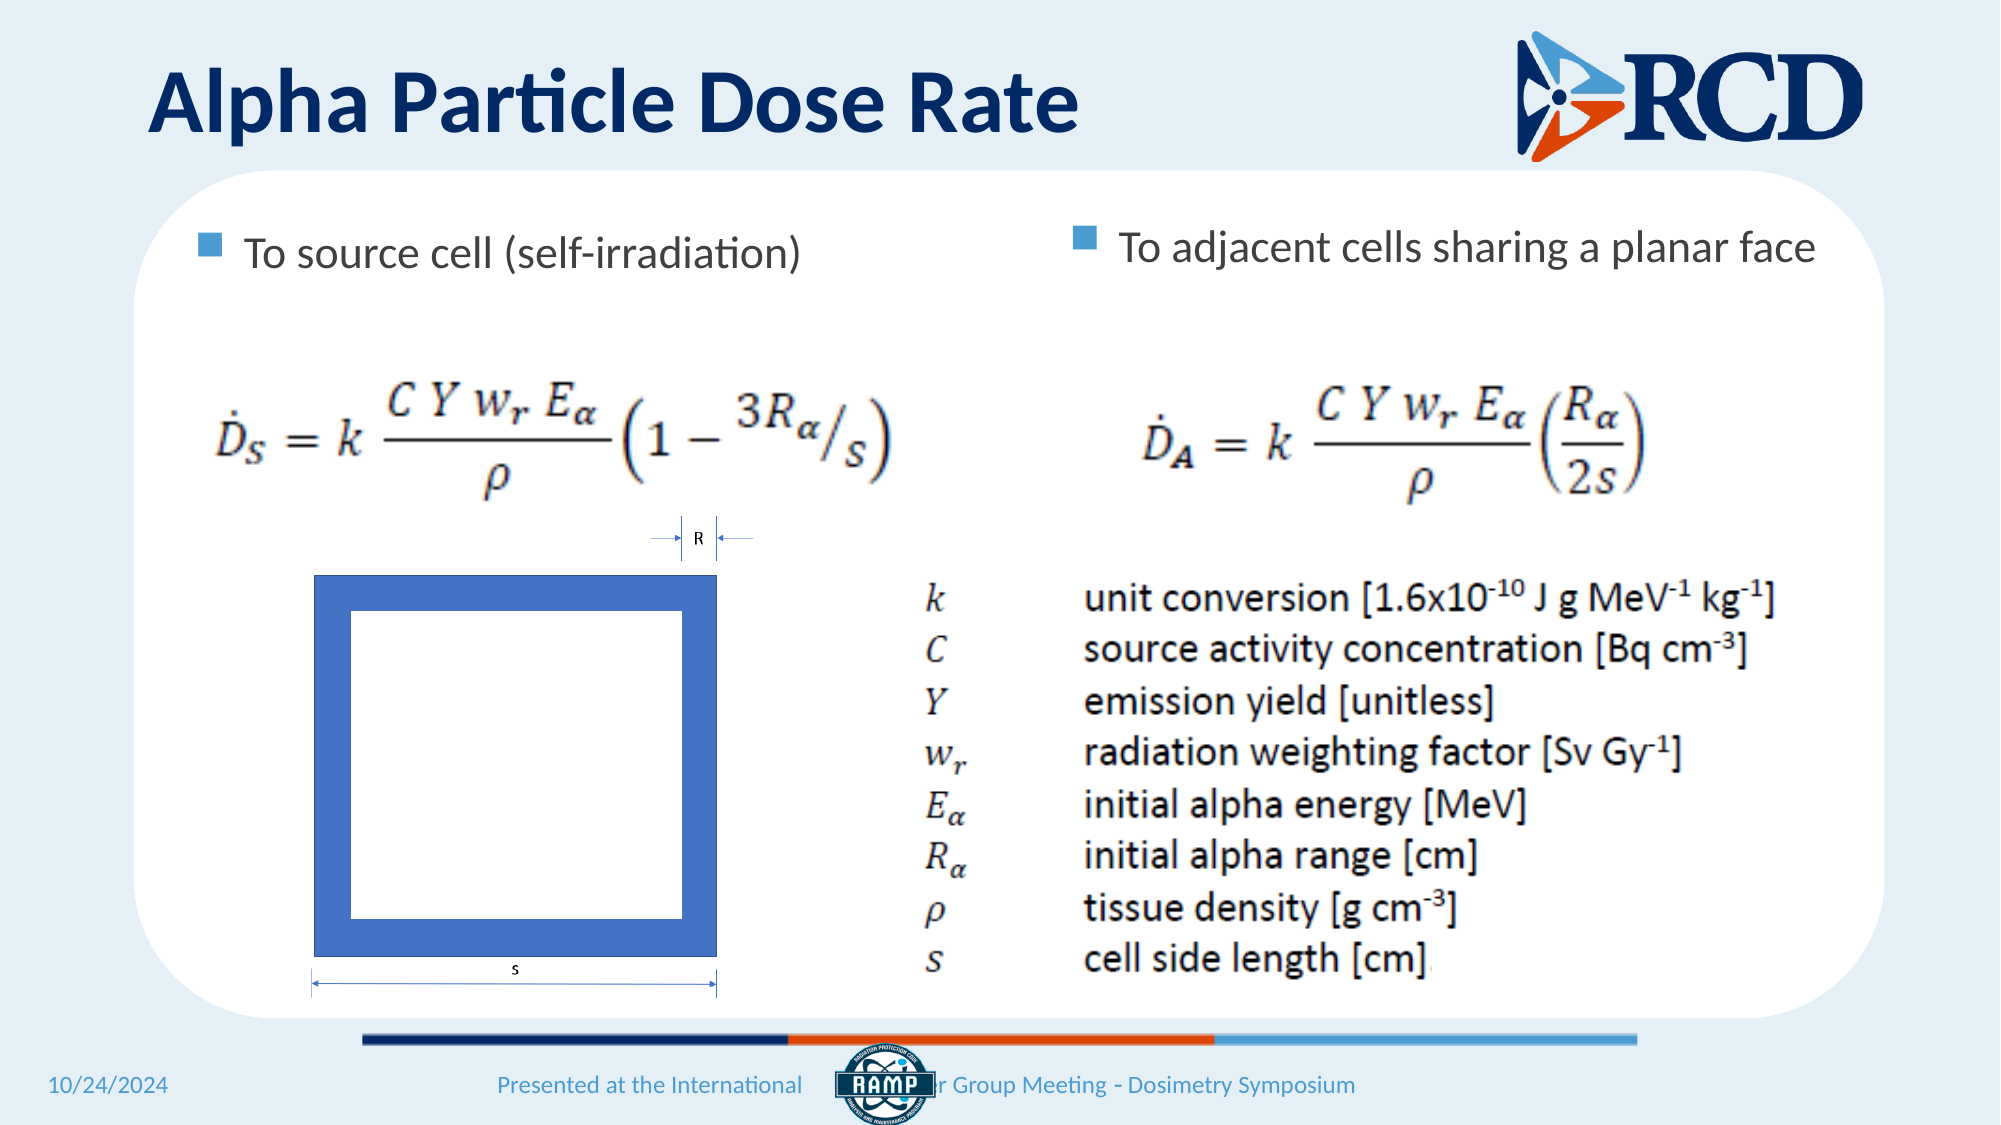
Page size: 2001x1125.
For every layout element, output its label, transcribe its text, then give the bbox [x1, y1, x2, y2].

picture [1132, 370, 1661, 517]
text_box [132, 207, 1886, 1020]
text_box [534, 205, 2000, 669]
text_box To source cell (self-irradiation) [178, 149, 1054, 347]
text_box To adjacent cells sharing a planar face [1053, 142, 1929, 340]
picture [907, 1099, 922, 1116]
picture [835, 1035, 936, 1125]
picture [864, 1116, 872, 1121]
picture [289, 516, 754, 1003]
picture [196, 366, 903, 513]
title Alpha Particle Dose Rate [133, 19, 1802, 186]
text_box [908, 559, 1779, 991]
picture [875, 1117, 905, 1125]
